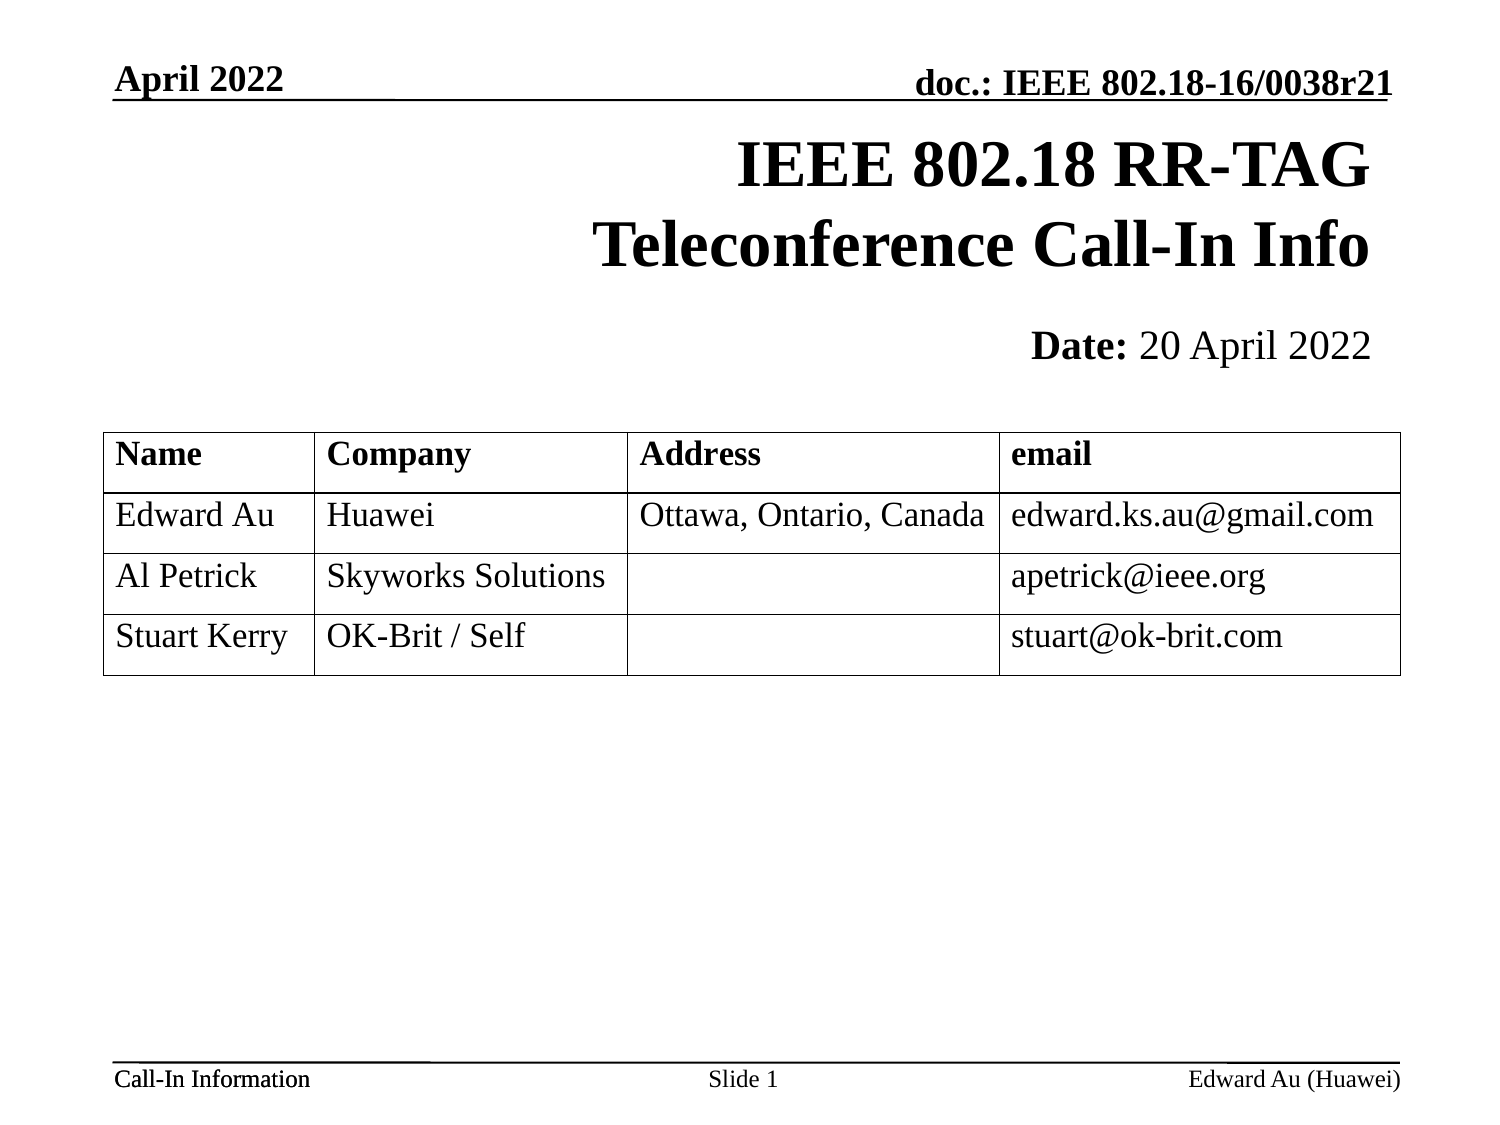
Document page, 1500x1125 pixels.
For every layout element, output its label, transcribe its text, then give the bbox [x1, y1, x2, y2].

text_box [87, 431, 1500, 919]
footer Edward Au (Huawei) [878, 1061, 1402, 1093]
text_box Date: 20 April 2022 [112, 309, 1388, 375]
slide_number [114, 54, 476, 100]
title IEEE 802.18 RR-TAG Teleconference Call-In Info [112, 112, 1388, 288]
slide_number Slide 1 [687, 1061, 800, 1123]
